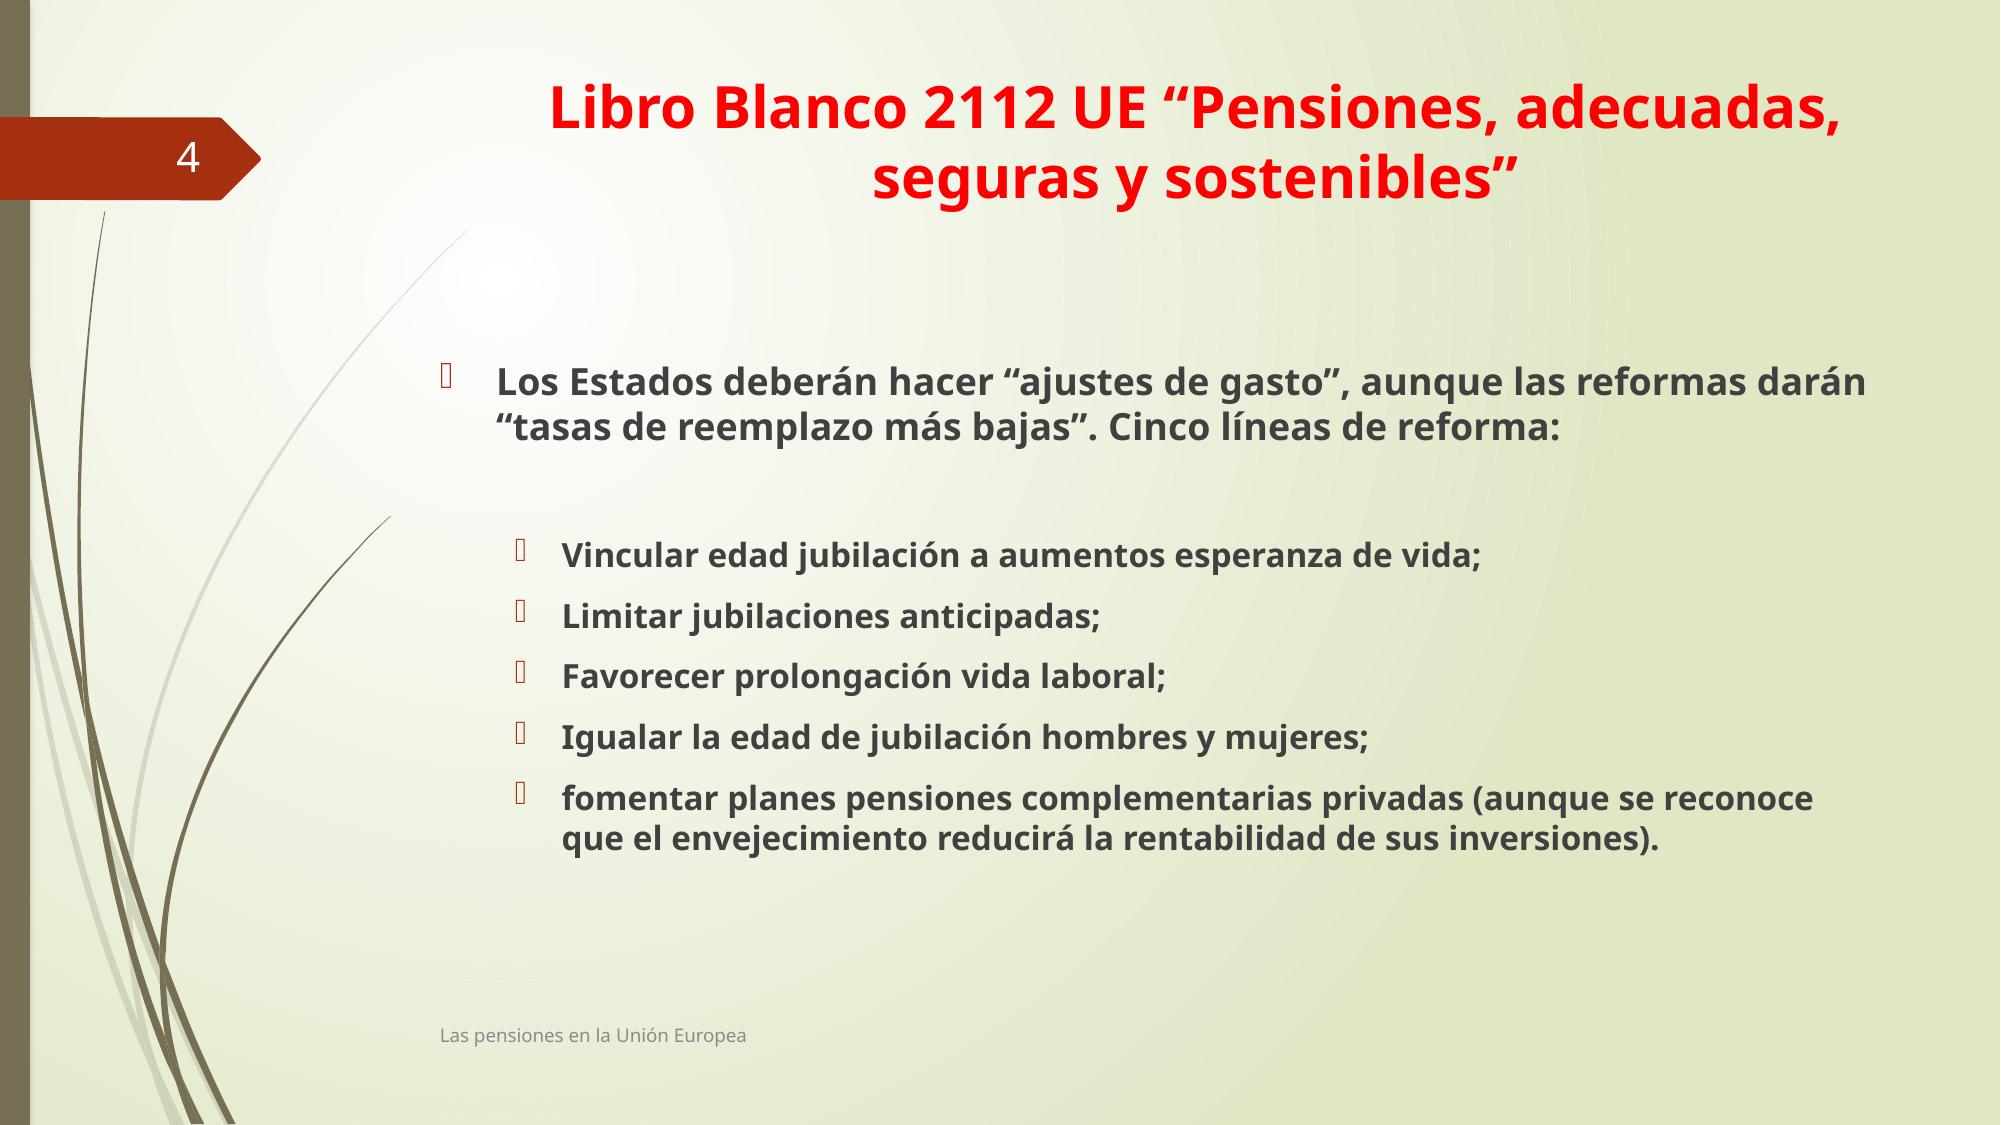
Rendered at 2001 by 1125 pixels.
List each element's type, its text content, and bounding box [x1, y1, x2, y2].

title Libro Blanco 2112 UE “Pensiones, adecuadas, seguras y sostenibles” [464, 63, 1927, 274]
list Los Estados deberán hacer “ajustes de gasto”, aunque las reformas darán “tasas de reemplazo más bajas”. Cinco líneas de reforma: Vincular edad jubilación a aumentos esperanza de vida; Limitar jubilaciones anticipadas; Favorecer prolongación vida laboral; Igualar la edad de jubilación hombres y mujeres; fomentar planes pensiones complementarias privadas (aunque se reconoce que el envejecimiento reducirá la rentabilidad de sus inversiones). [424, 350, 1888, 970]
footer Las pensiones en la Unión Europea [424, 1006, 1675, 1067]
slide_number 4 [87, 129, 216, 190]
